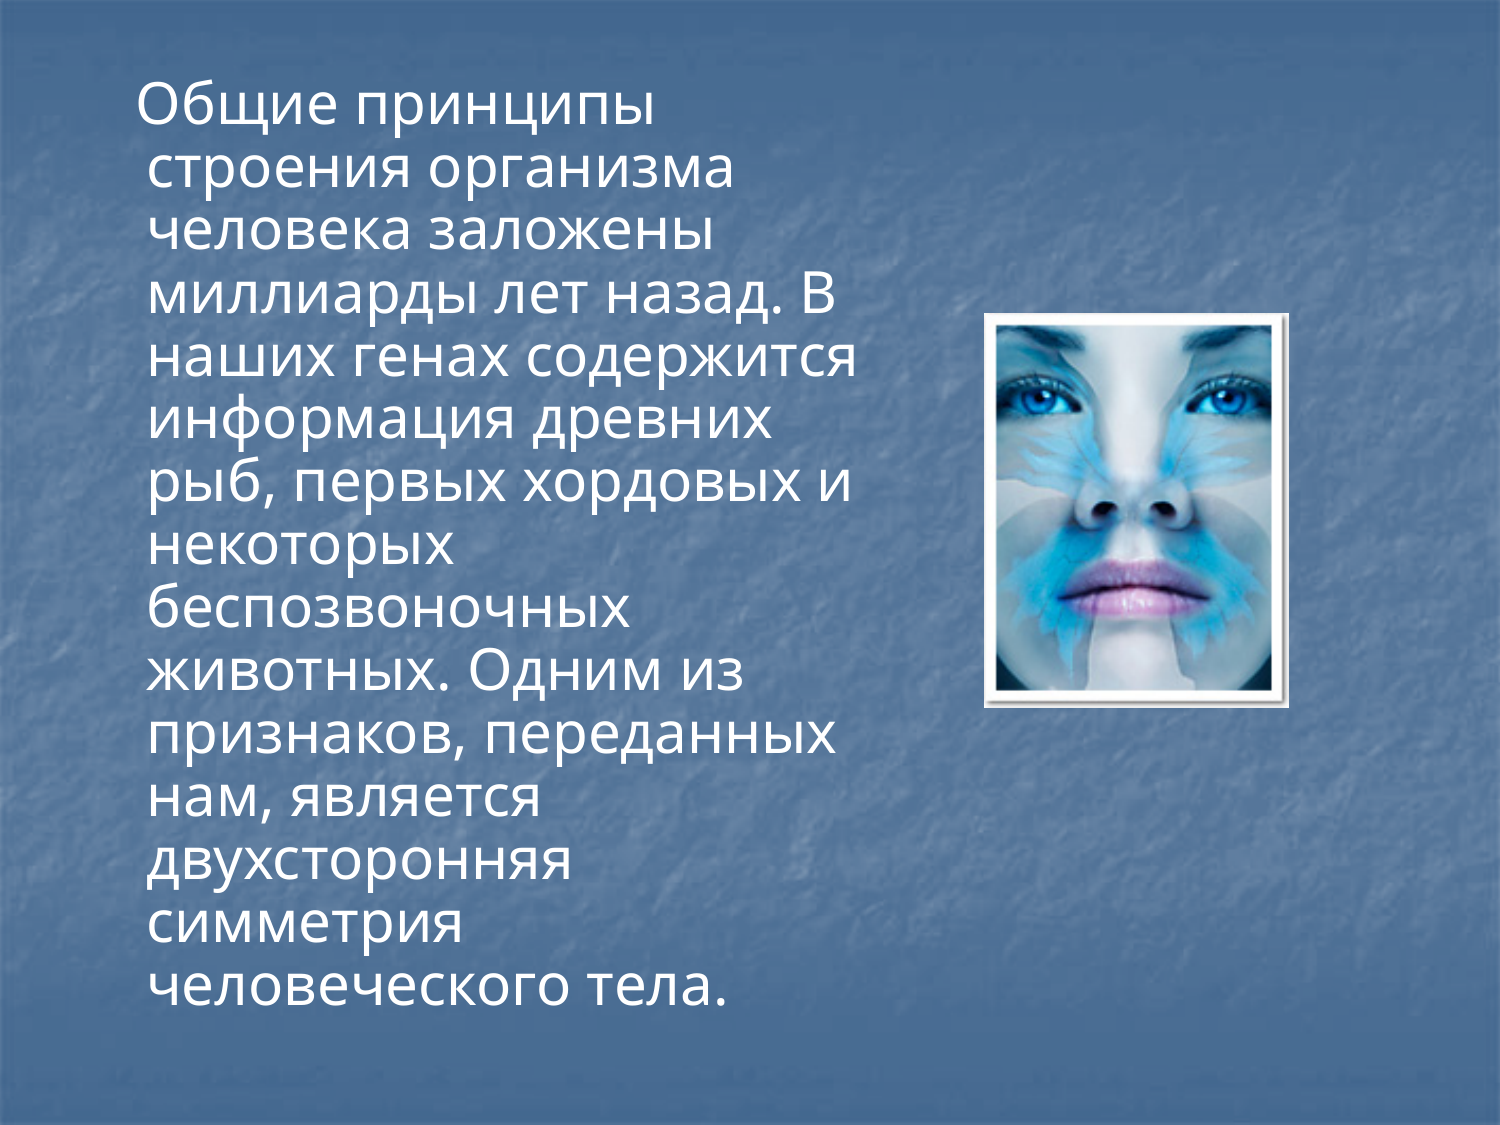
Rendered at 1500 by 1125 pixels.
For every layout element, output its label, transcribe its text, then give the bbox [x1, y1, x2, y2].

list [984, 313, 1290, 708]
list Общие принципы строения организма человека заложены миллиарды лет назад. В наших генах содержится информация древних рыб, первых хордовых и некоторых беспозвоночных животных. Одним из признаков, переданных нам, является двухсторонняя симметрия человеческого тела. [74, 66, 881, 1059]
